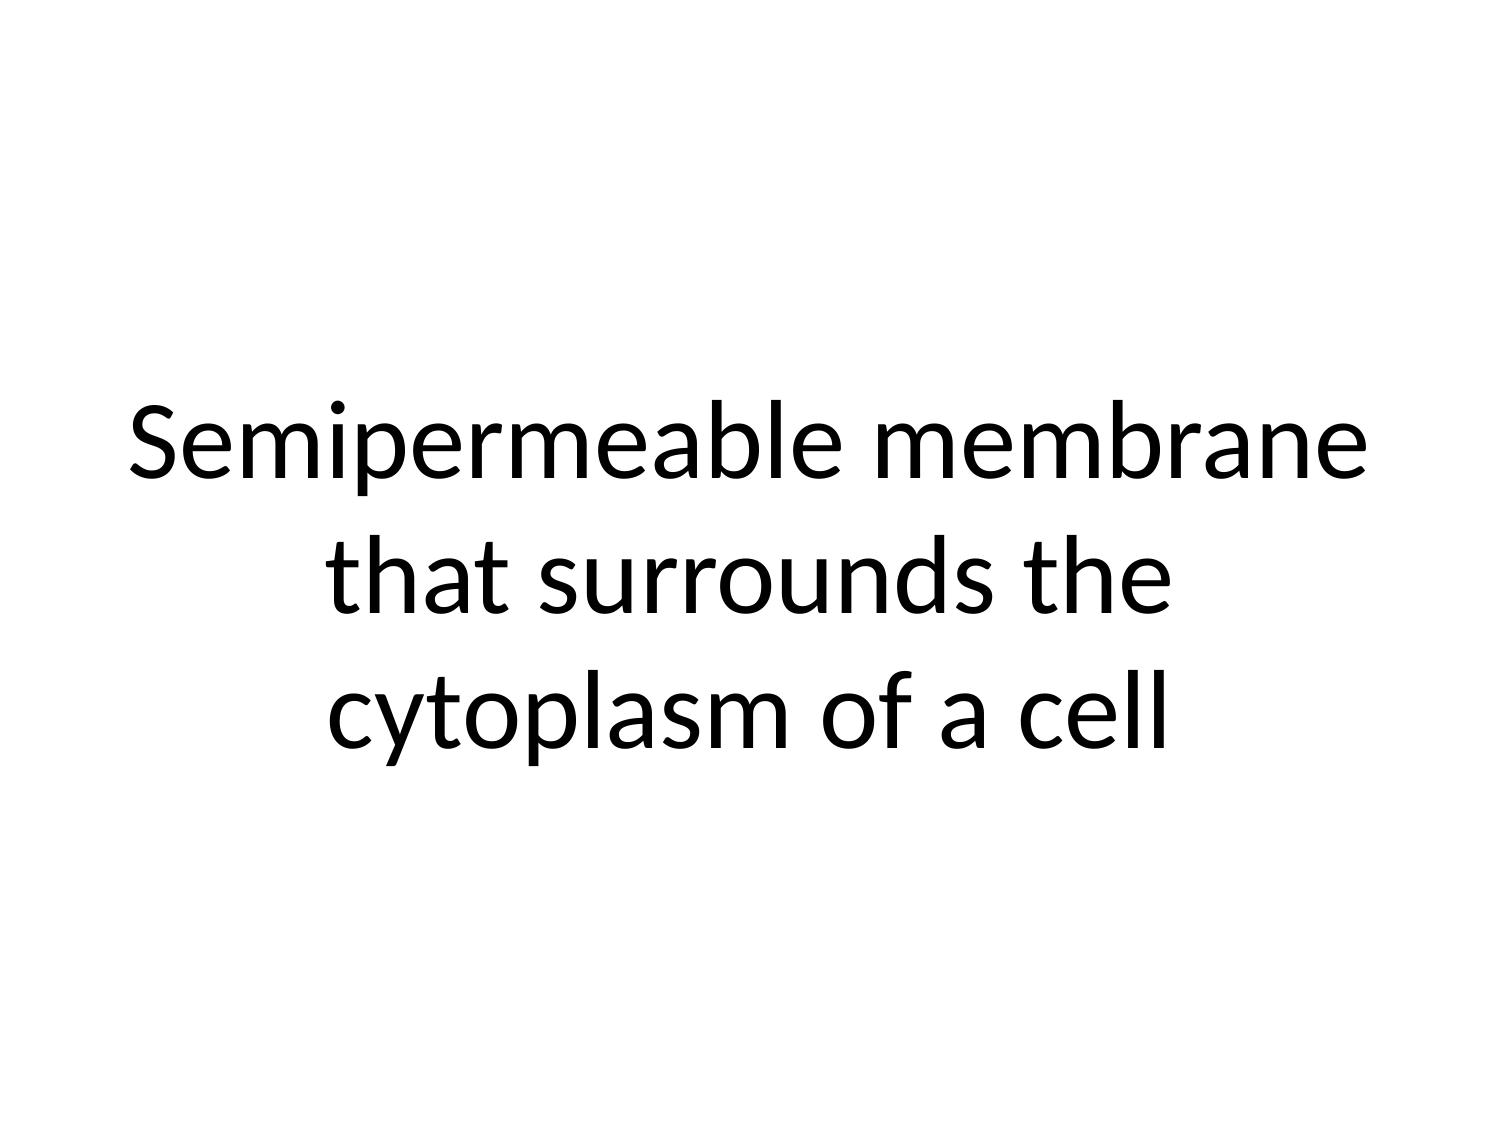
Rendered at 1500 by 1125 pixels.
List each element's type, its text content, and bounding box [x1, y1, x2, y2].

title Semipermeable membrane that surrounds the cytoplasm of a cell [112, 50, 1388, 1088]
